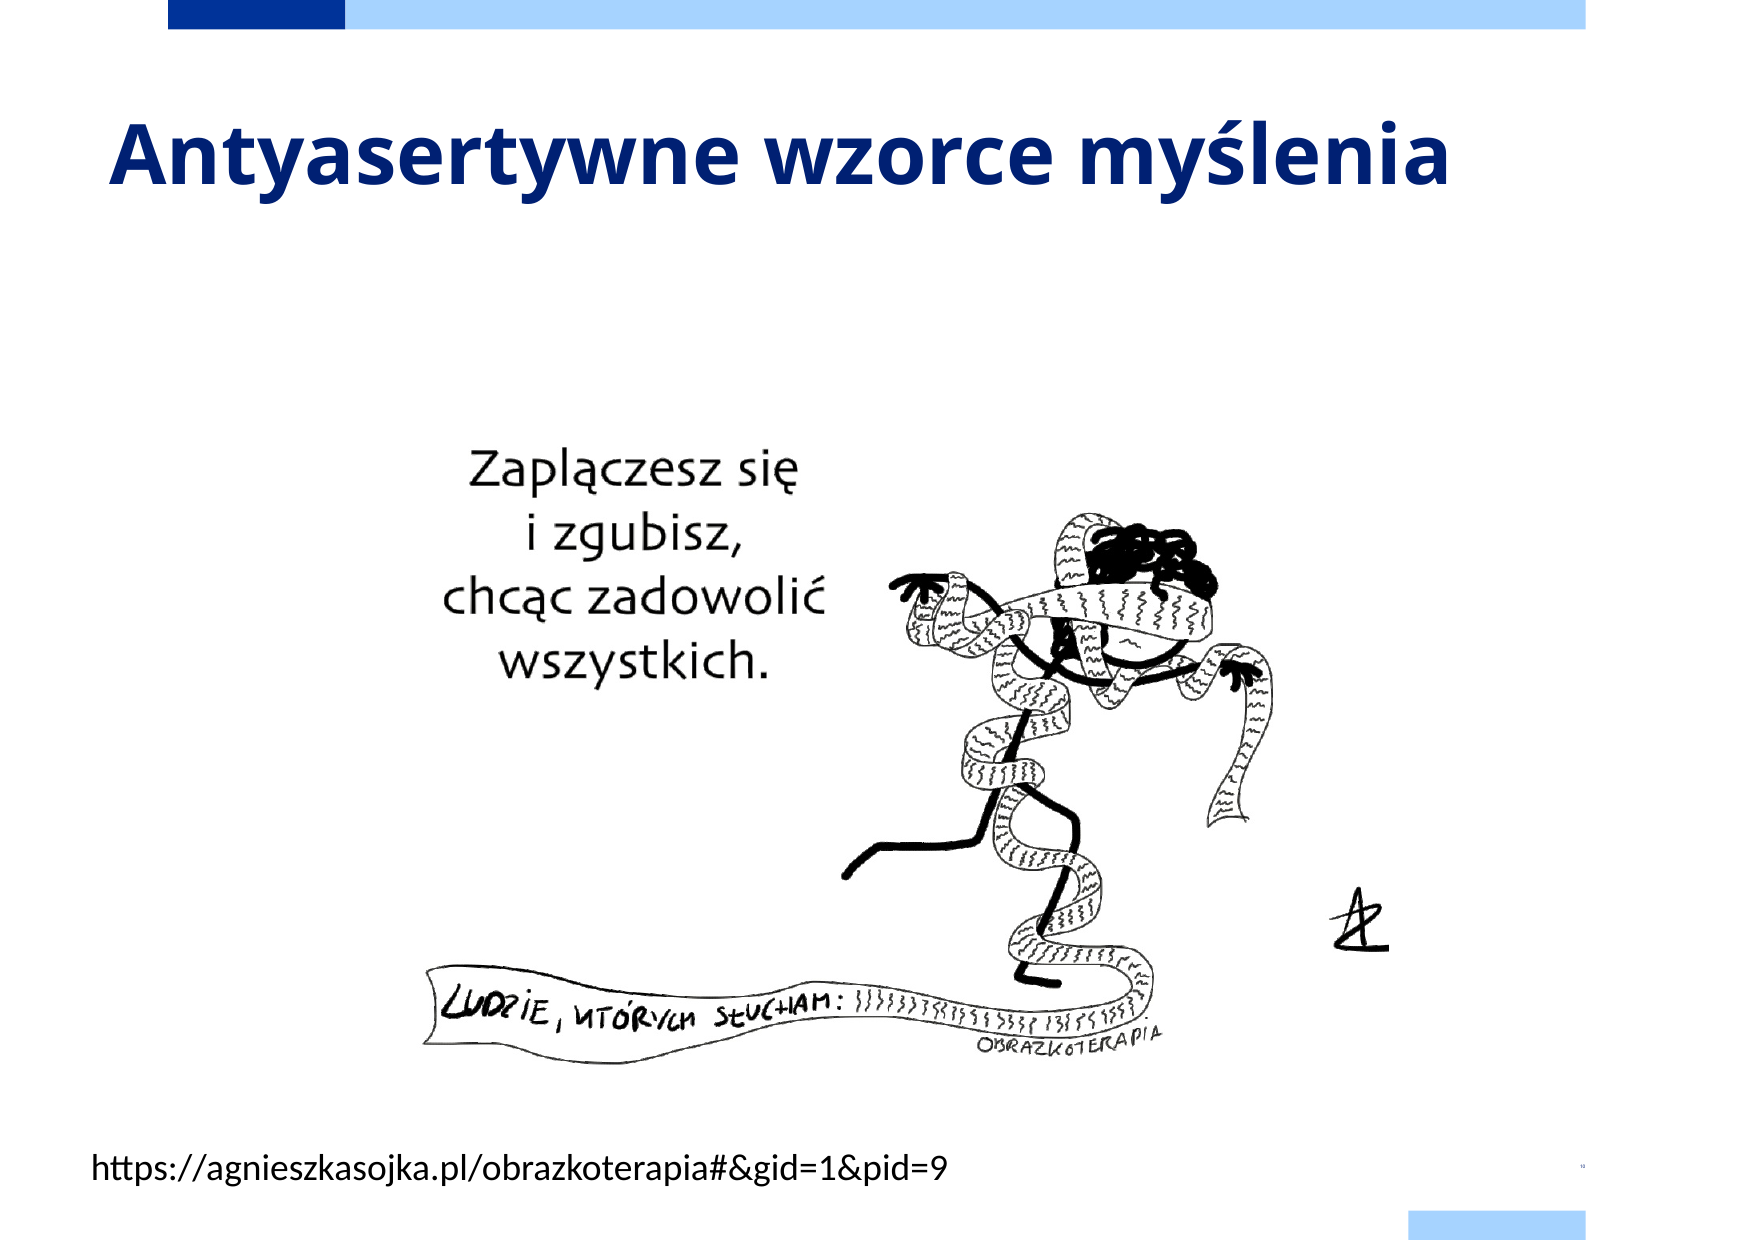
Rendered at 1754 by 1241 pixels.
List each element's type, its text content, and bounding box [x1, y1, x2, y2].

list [365, 324, 1389, 1093]
title Antyasertywne wzorce myślenia [109, 125, 1527, 303]
text_box https://agnieszkasojka.pl/obrazkoterapia#&gid=1&pid=9 [76, 1135, 1588, 1196]
